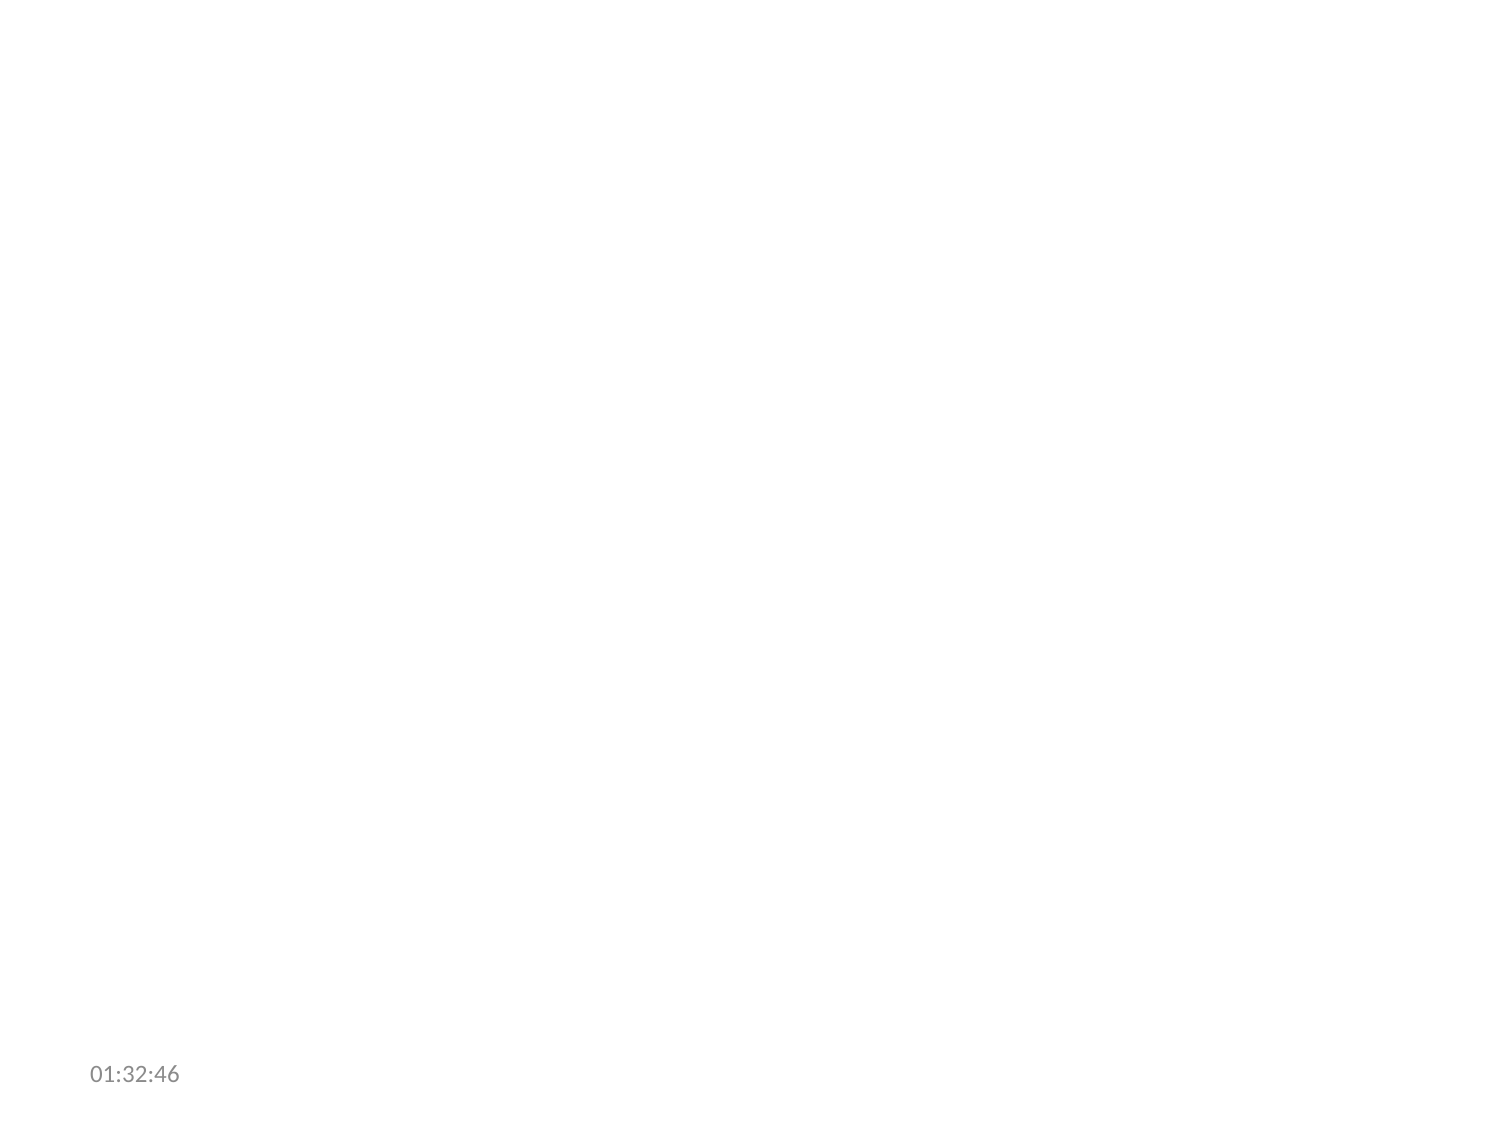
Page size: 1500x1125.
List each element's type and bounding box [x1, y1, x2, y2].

slide_number [75, 1042, 425, 1103]
